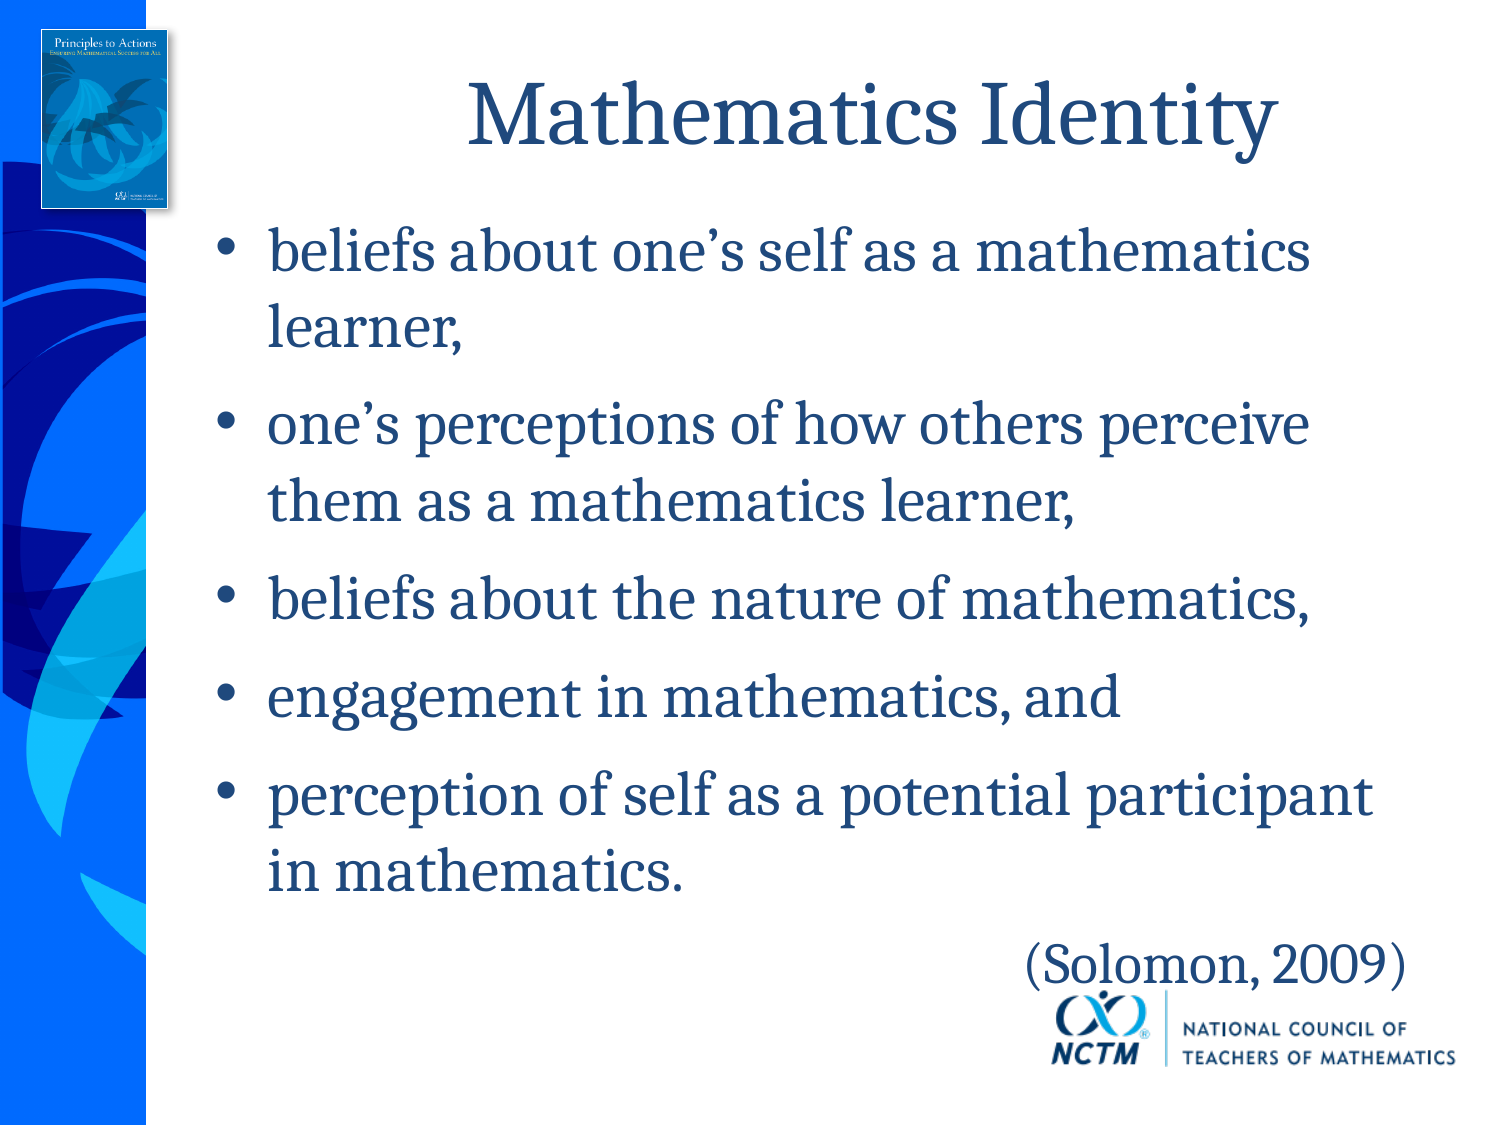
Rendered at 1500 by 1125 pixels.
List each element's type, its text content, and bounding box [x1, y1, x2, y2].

picture [0, 0, 146, 1125]
title Mathematics Identity [200, 45, 1425, 200]
picture [42, 30, 167, 208]
list beliefs about one’s self as a mathematics learner, one’s perceptions of how others perceive them as a mathematics learner, beliefs about the nature of mathematics, engagement in mathematics, and perception of self as a potential participant in mathematics. (Solomon, 2009) [200, 200, 1425, 1013]
